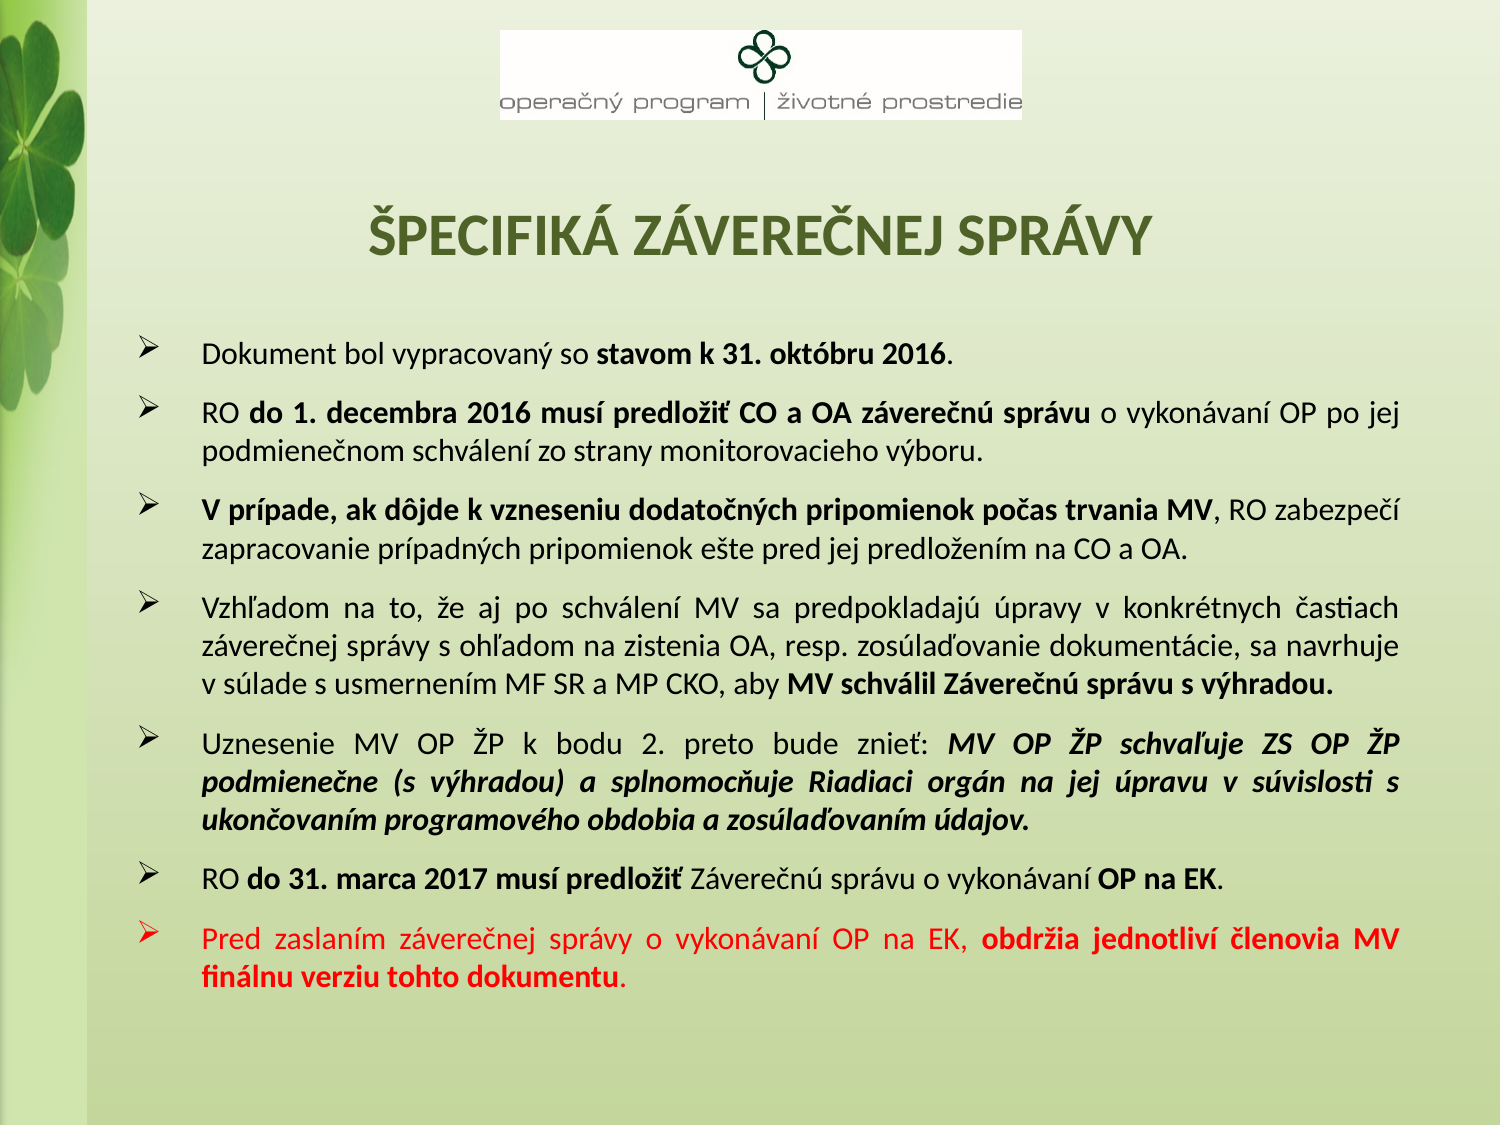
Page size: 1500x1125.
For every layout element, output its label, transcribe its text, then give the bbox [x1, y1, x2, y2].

list Dokument bol vypracovaný so stavom k 31. októbru 2016. RO do 1. decembra 2016 musí predložiť CO a OA záverečnú správu o vykonávaní OP po jej podmienečnom schválení zo strany monitorovacieho výboru. V prípade, ak dôjde k vzneseniu dodatočných pripomienok počas trvania MV, RO zabezpečí zapracovanie prípadných pripomienok ešte pred jej predložením na CO a OA. Vzhľadom na to, že aj po schválení MV sa predpokladajú úpravy v konkrétnych častiach záverečnej správy s ohľadom na zistenia OA, resp. zosúlaďovanie dokumentácie, sa navrhuje v súlade s usmernením MF SR a MP CKO, aby MV schválil Záverečnú správu s výhradou. Uznesenie MV OP ŽP k bodu 2. preto bude znieť: MV OP ŽP schvaľuje ZS OP ŽP podmienečne (s výhradou) a splnomocňuje Riadiaci orgán na jej úpravu v súvislosti s ukončovaním programového obdobia a zosúlaďovaním údajov. RO do 31. marca 2017 musí predložiť Záverečnú správu o vykonávaní OP na EK. Pred zaslaním záverečnej správy o vykonávaní OP na EK, obdržia jednotliví členovia MV finálnu verziu tohto dokumentu. [64, 324, 1415, 1034]
picture [0, 0, 87, 1125]
title Špecifiká závEREčnej správy [85, 137, 1436, 325]
picture [500, 30, 1022, 120]
